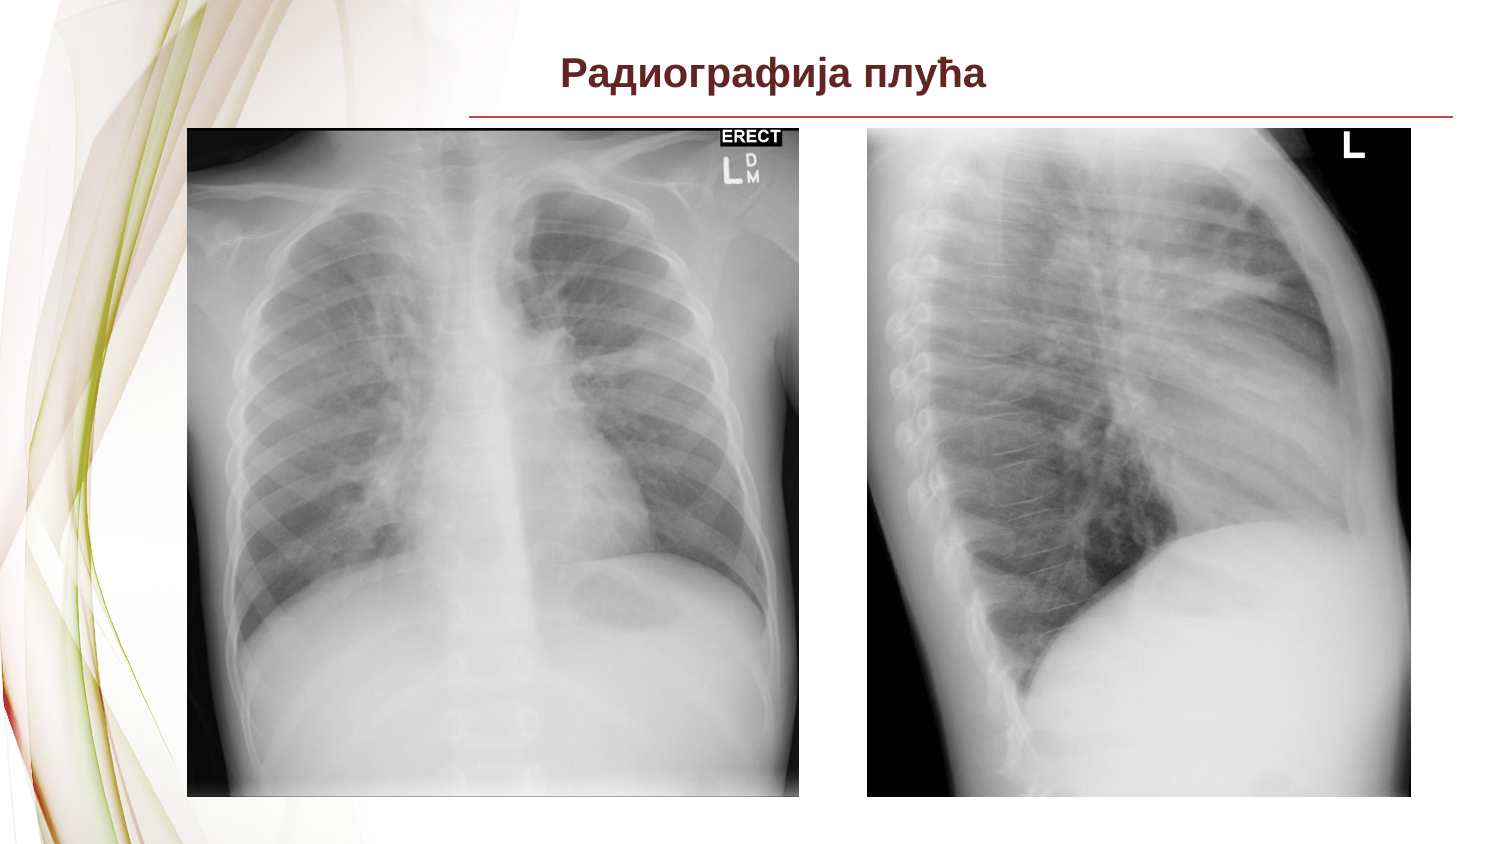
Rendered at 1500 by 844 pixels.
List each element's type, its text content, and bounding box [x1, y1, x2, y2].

picture [0, 0, 1500, 844]
text_box [166, 21, 1500, 113]
list Радиографија плућа [281, 23, 1266, 118]
